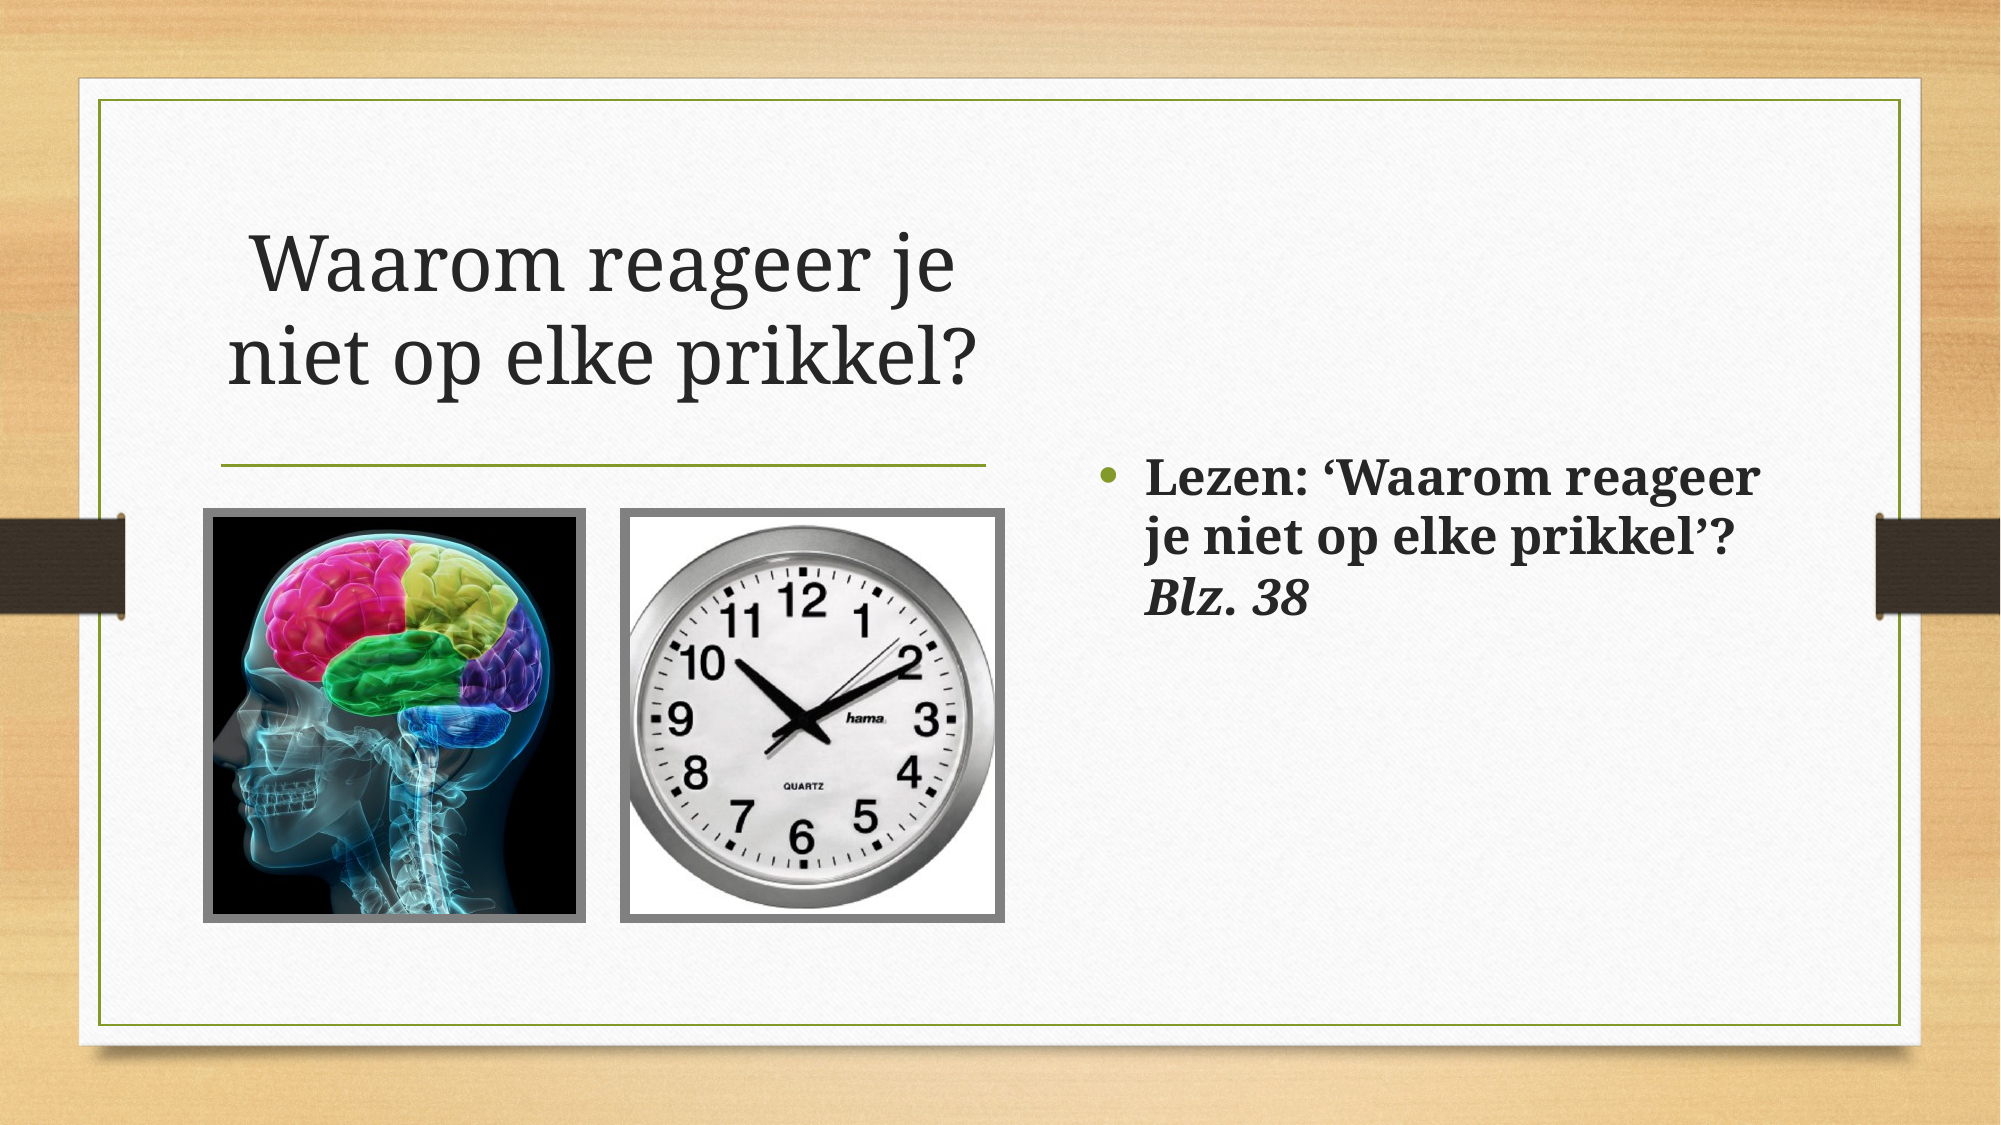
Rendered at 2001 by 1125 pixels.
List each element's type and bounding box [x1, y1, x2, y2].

text_box [0, 0, 2000, 1125]
picture [212, 517, 577, 915]
picture [629, 517, 996, 915]
